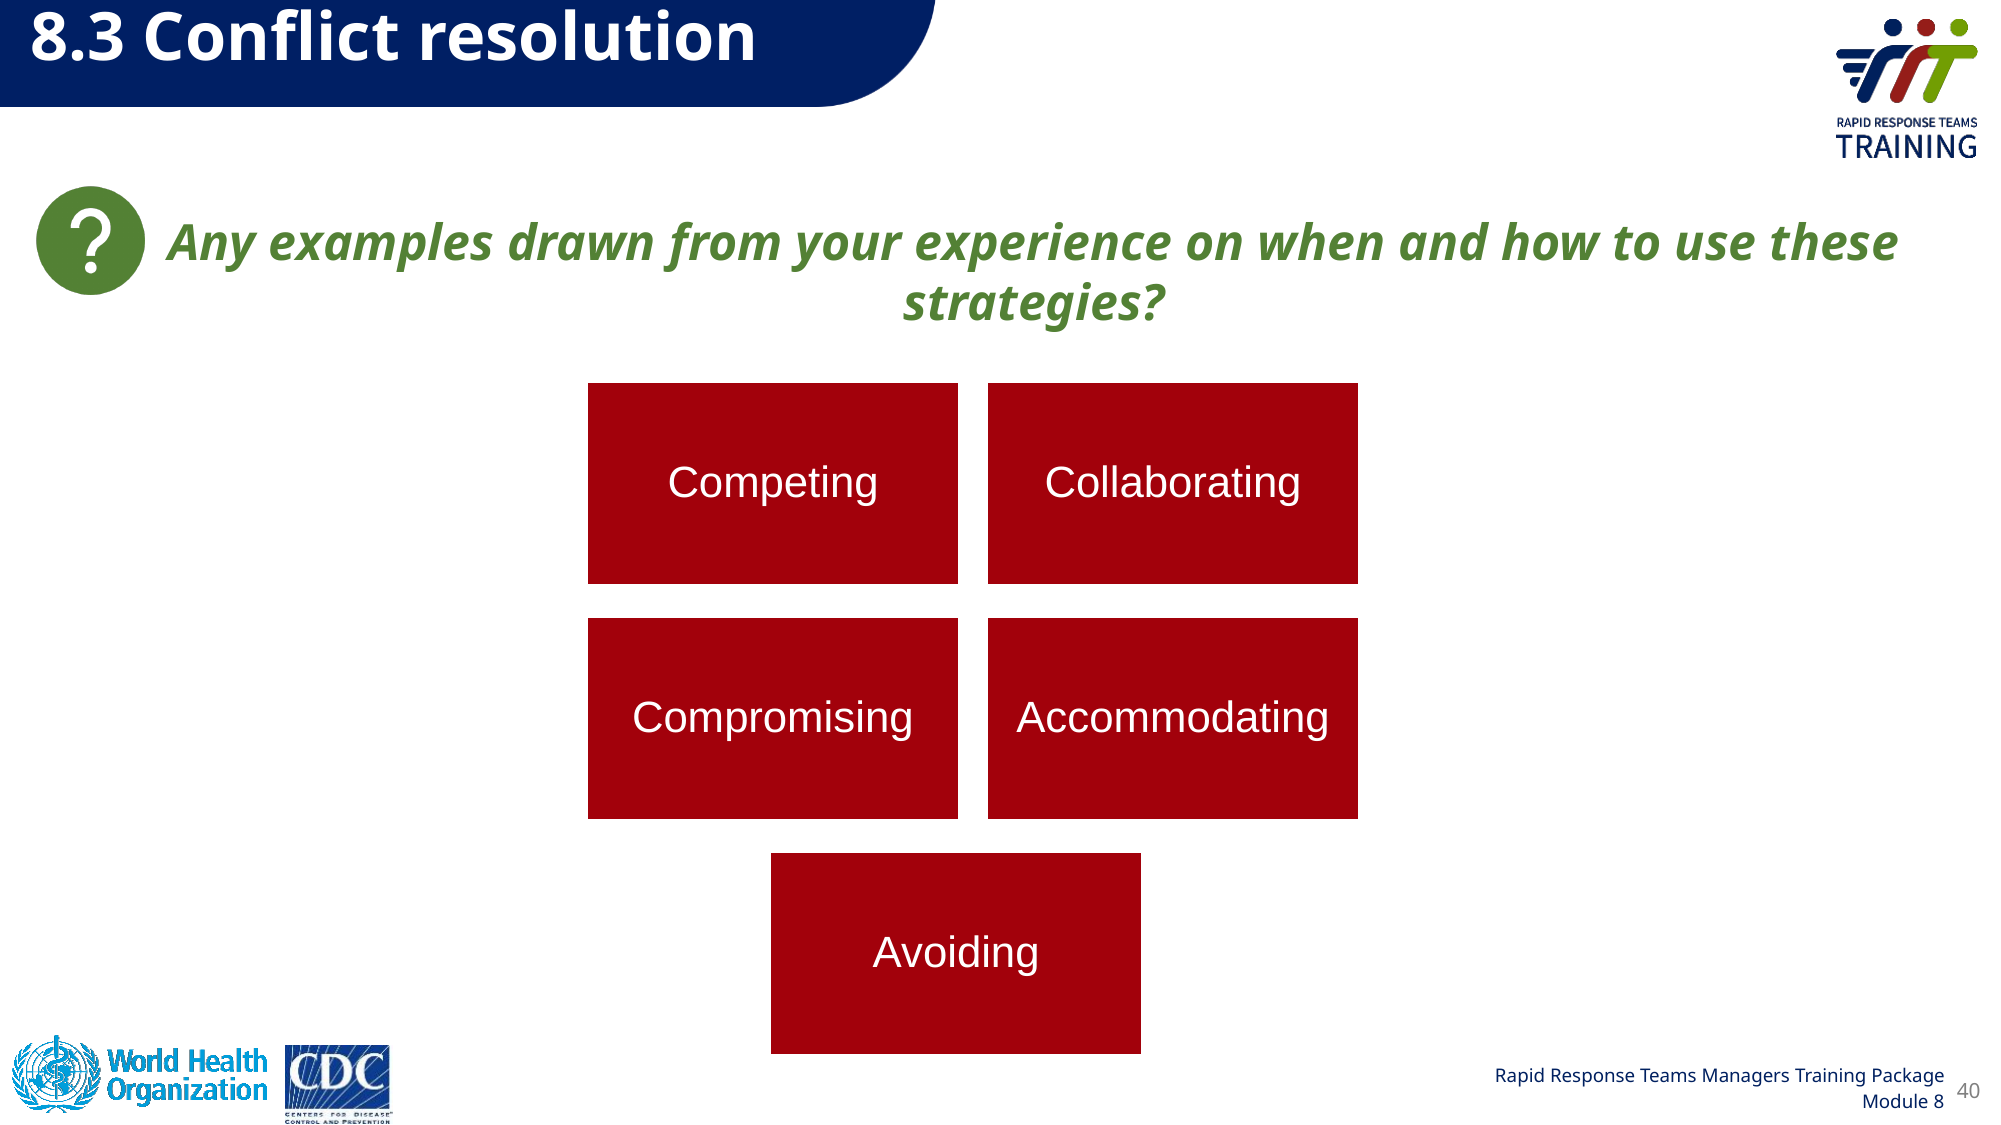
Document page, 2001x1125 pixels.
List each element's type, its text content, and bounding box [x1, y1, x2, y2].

picture [50, 1109, 62, 1113]
picture [12, 1035, 53, 1067]
picture [43, 1088, 54, 1094]
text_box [588, 383, 1358, 1054]
picture [22, 172, 160, 309]
picture [38, 1044, 53, 1052]
picture [46, 1056, 54, 1061]
picture [0, 0, 936, 107]
picture [1835, 19, 1978, 167]
slide_number 40 [1937, 1070, 2000, 1124]
picture [36, 1035, 267, 1113]
text_box Any examples drawn from your experience on when and how to use these strategies? [90, 203, 1979, 338]
picture [285, 1045, 393, 1124]
picture [34, 1058, 41, 1077]
picture [38, 1092, 54, 1100]
picture [12, 1084, 46, 1113]
list 8.3 Conflict resolution [22, 0, 1535, 99]
picture [28, 1054, 36, 1077]
